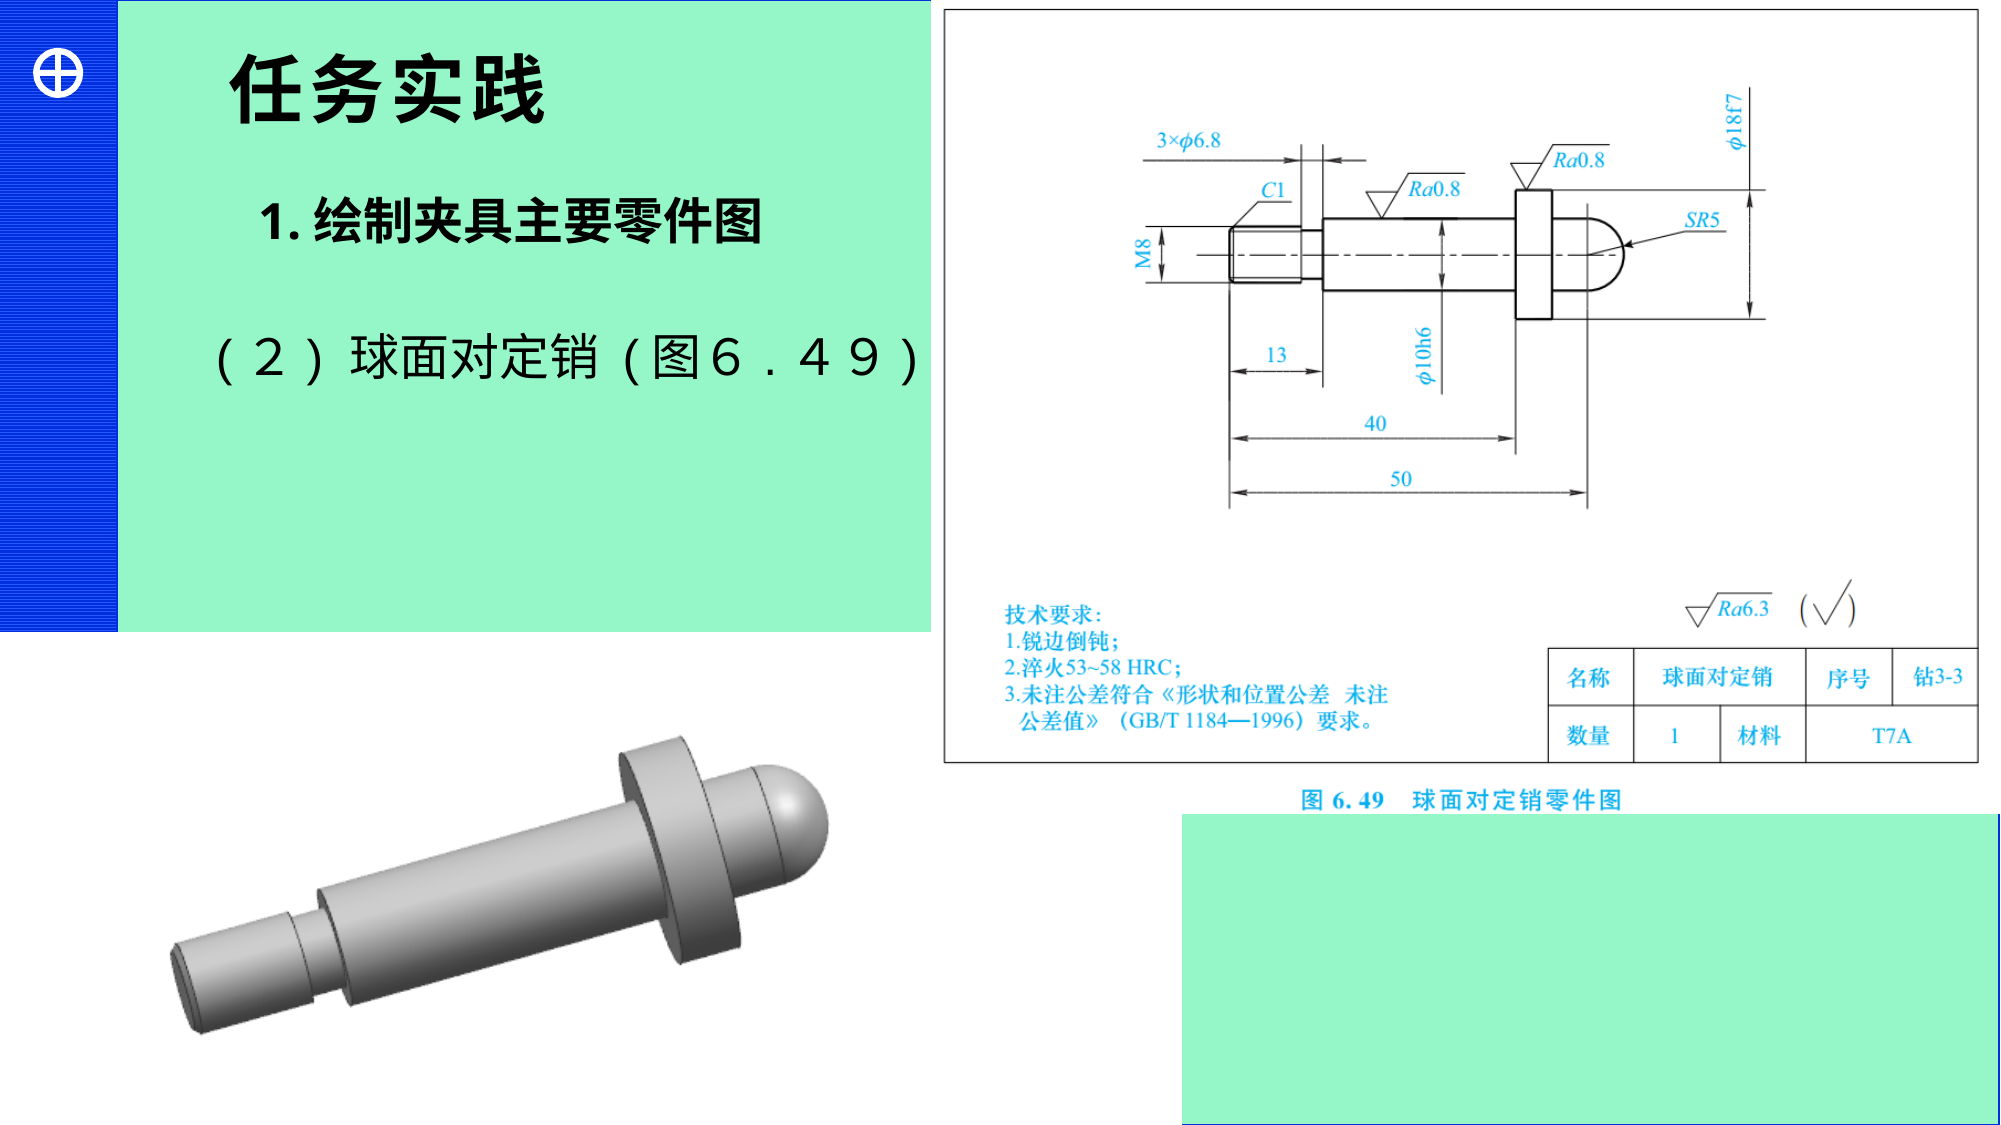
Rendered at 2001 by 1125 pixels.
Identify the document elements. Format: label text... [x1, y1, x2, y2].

picture [931, 0, 2000, 814]
text_box 1.绘制夹具主要零件图 [243, 182, 931, 258]
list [0, 632, 1182, 1125]
text_box 任务实践 [126, 18, 931, 140]
text_box (２) 球面对定销 (图６.４９) 。 [126, 287, 931, 428]
